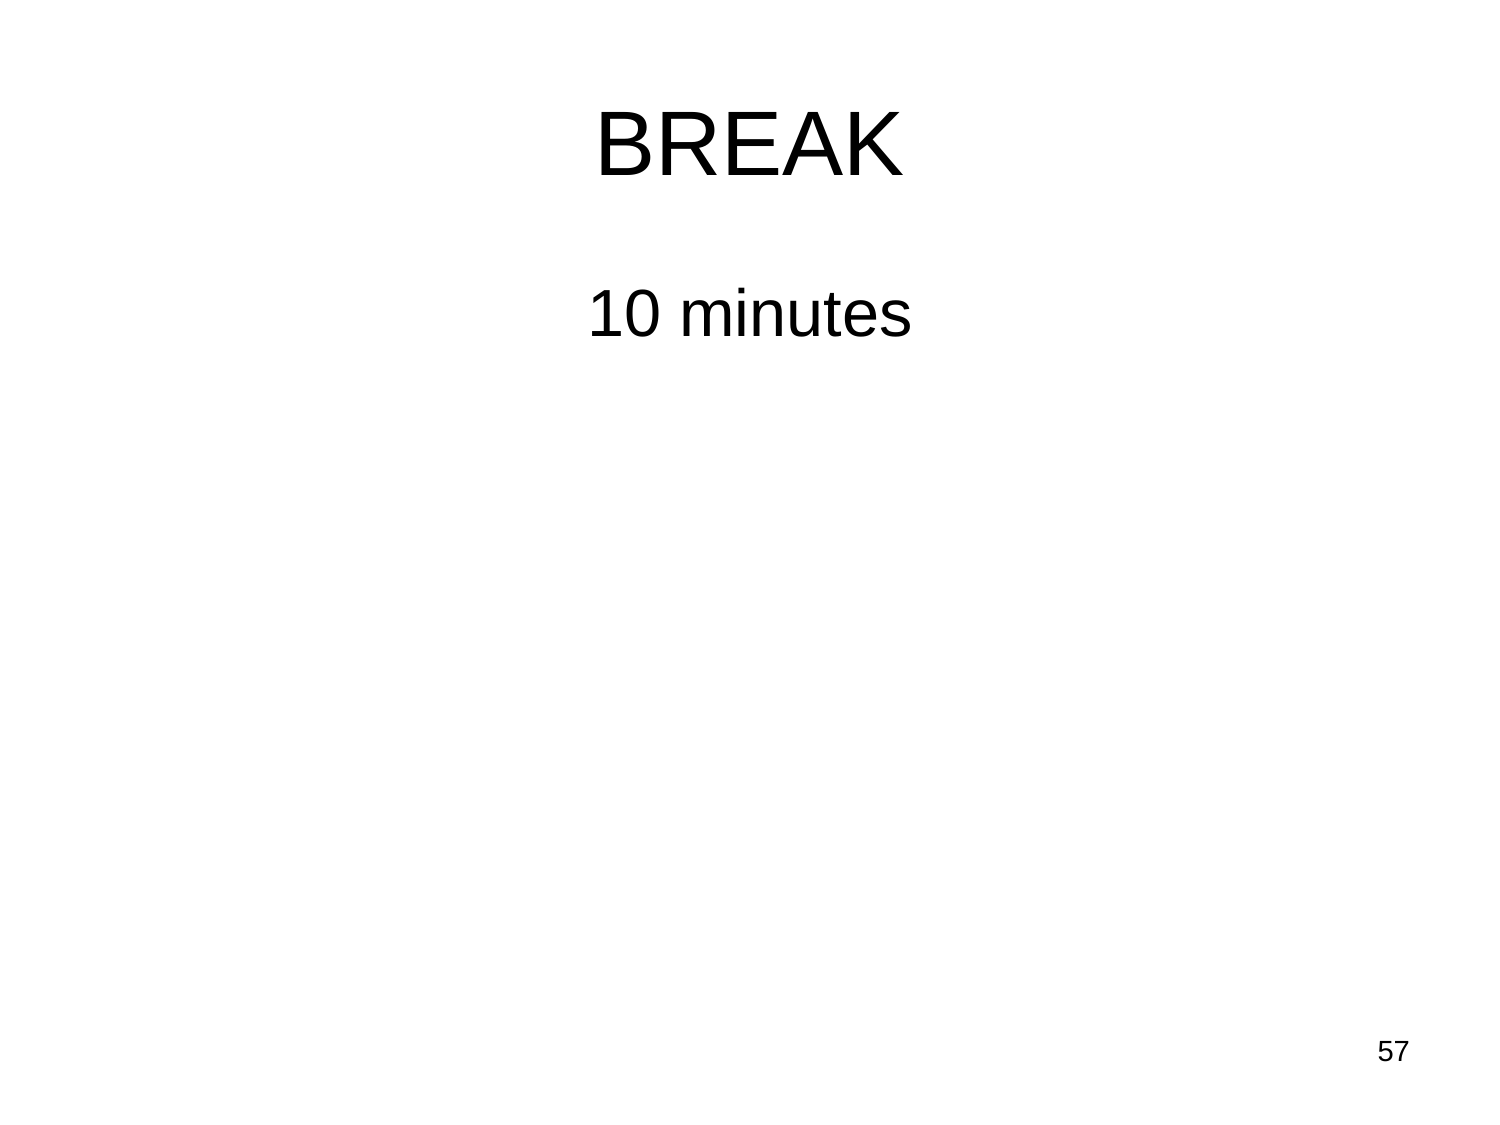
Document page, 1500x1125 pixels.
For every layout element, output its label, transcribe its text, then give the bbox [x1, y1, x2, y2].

title BREAK [74, 44, 1426, 233]
slide_number 57 [1074, 1024, 1426, 1103]
list 10 minutes [74, 262, 1426, 1006]
